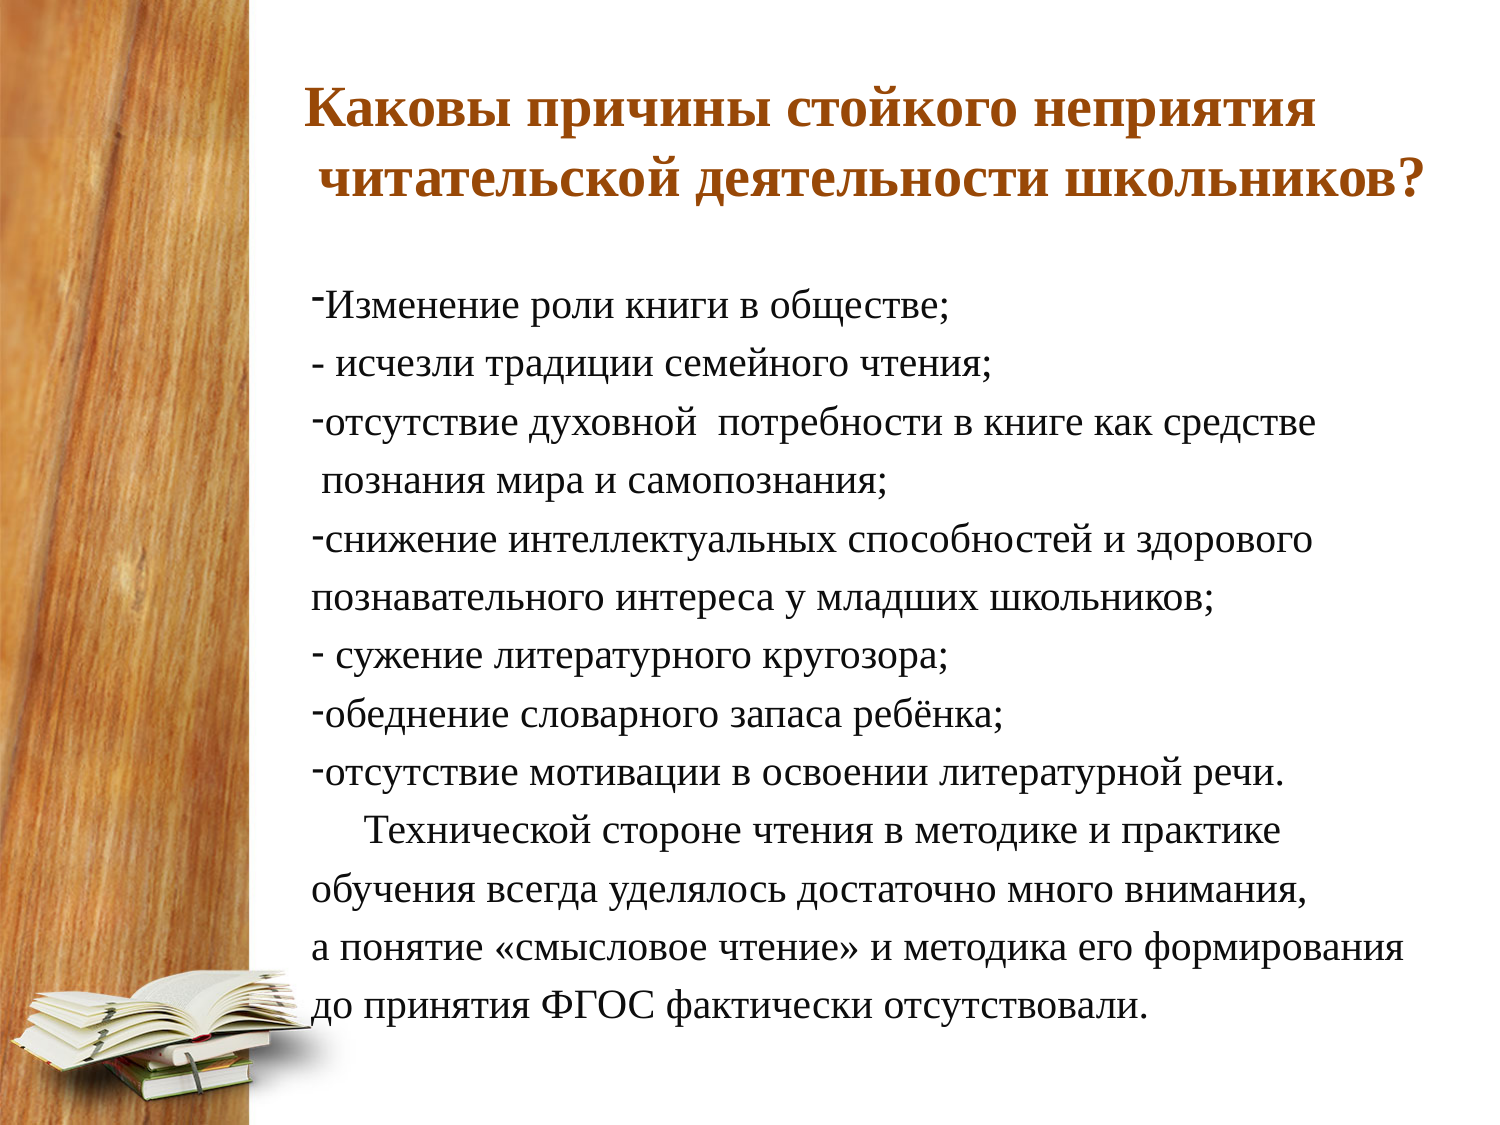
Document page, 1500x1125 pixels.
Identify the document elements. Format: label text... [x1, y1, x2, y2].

list Изменение роли книги в обществе; - исчезли традиции семейного чтения; отсутствие духовной потребности в книге как средстве познания мира и самопознания; снижение интеллектуальных способностей и здорового познавательного интереса у младших школьников; сужение литературного кругозора; обеднение словарного запаса ребёнка; отсутствие мотивации в освоении литературной речи. Технической стороне чтения в методике и практике обучения всегда уделялось достаточно много внимания, а понятие «смысловое чтение» и методика его формирования до принятия ФГОС фактически отсутствовали. [246, 269, 1500, 983]
picture [0, 0, 1500, 1125]
title Каковы причины стойкого неприятия читательской деятельности школьников? [289, 78, 1471, 268]
